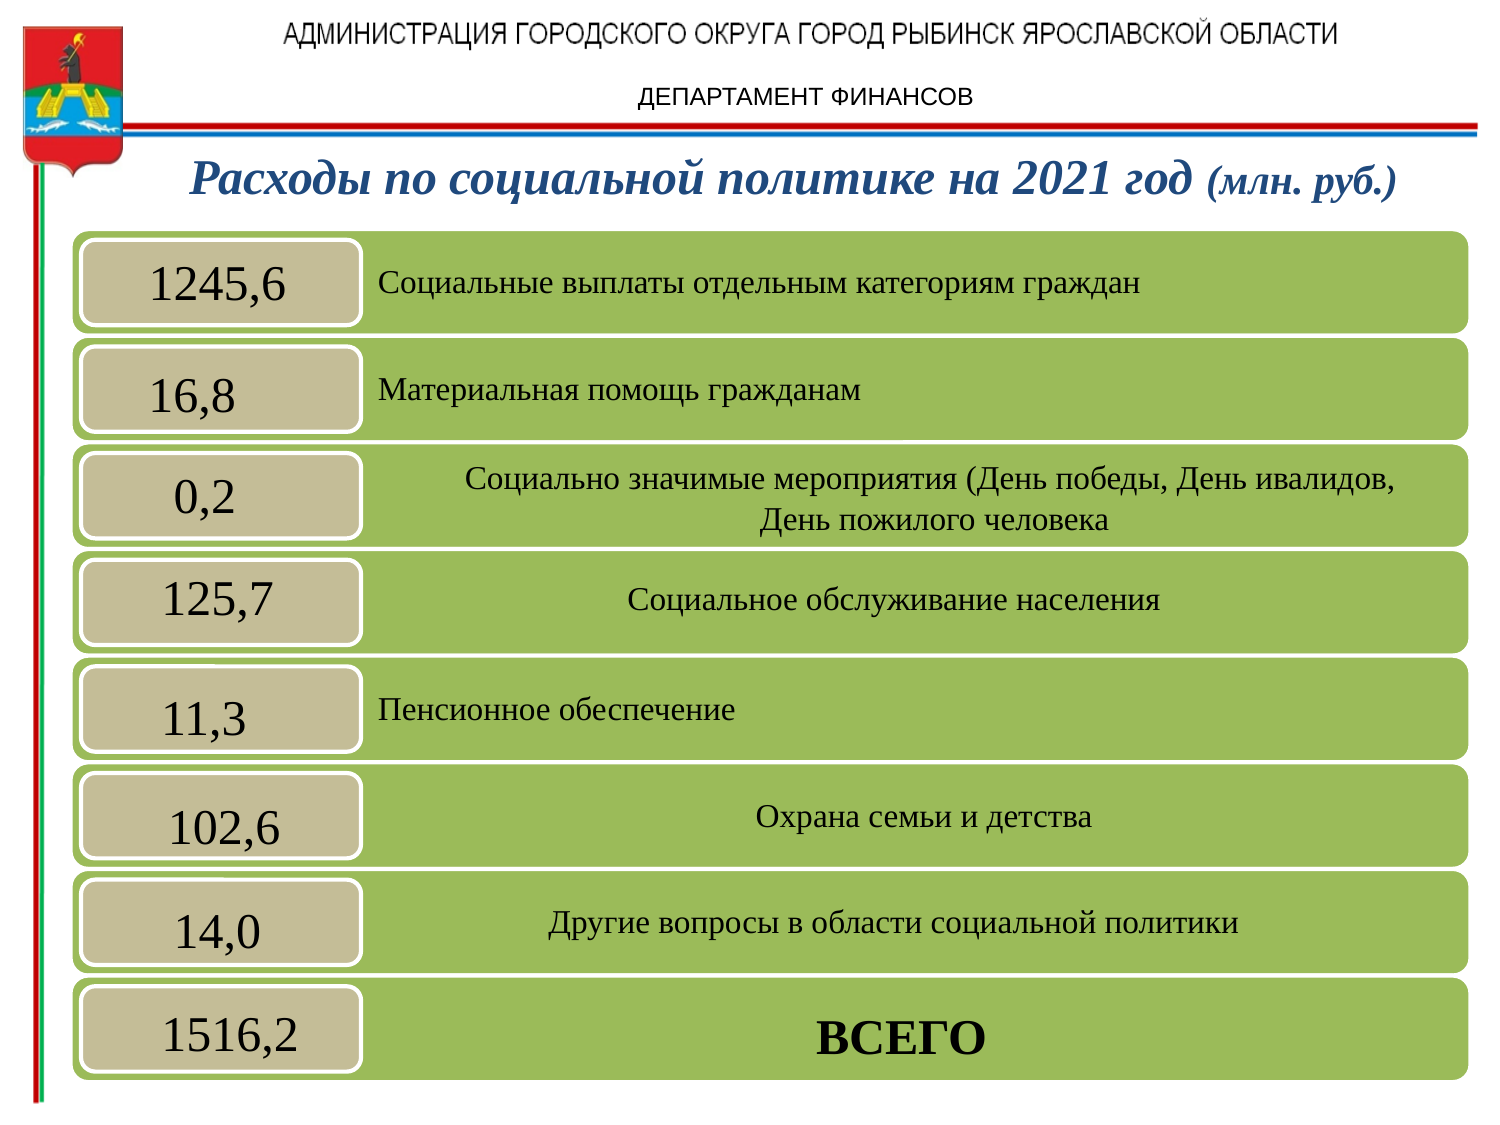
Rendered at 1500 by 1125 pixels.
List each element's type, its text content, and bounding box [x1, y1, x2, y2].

text_box ДЕПАРТАМЕНТ ФИНАНСОВ [135, 73, 1484, 118]
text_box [70, 228, 1471, 1083]
picture [0, 0, 1500, 1125]
text_box Расходы по социальной политике на 2021 год (млн. руб.) [70, 137, 1500, 212]
